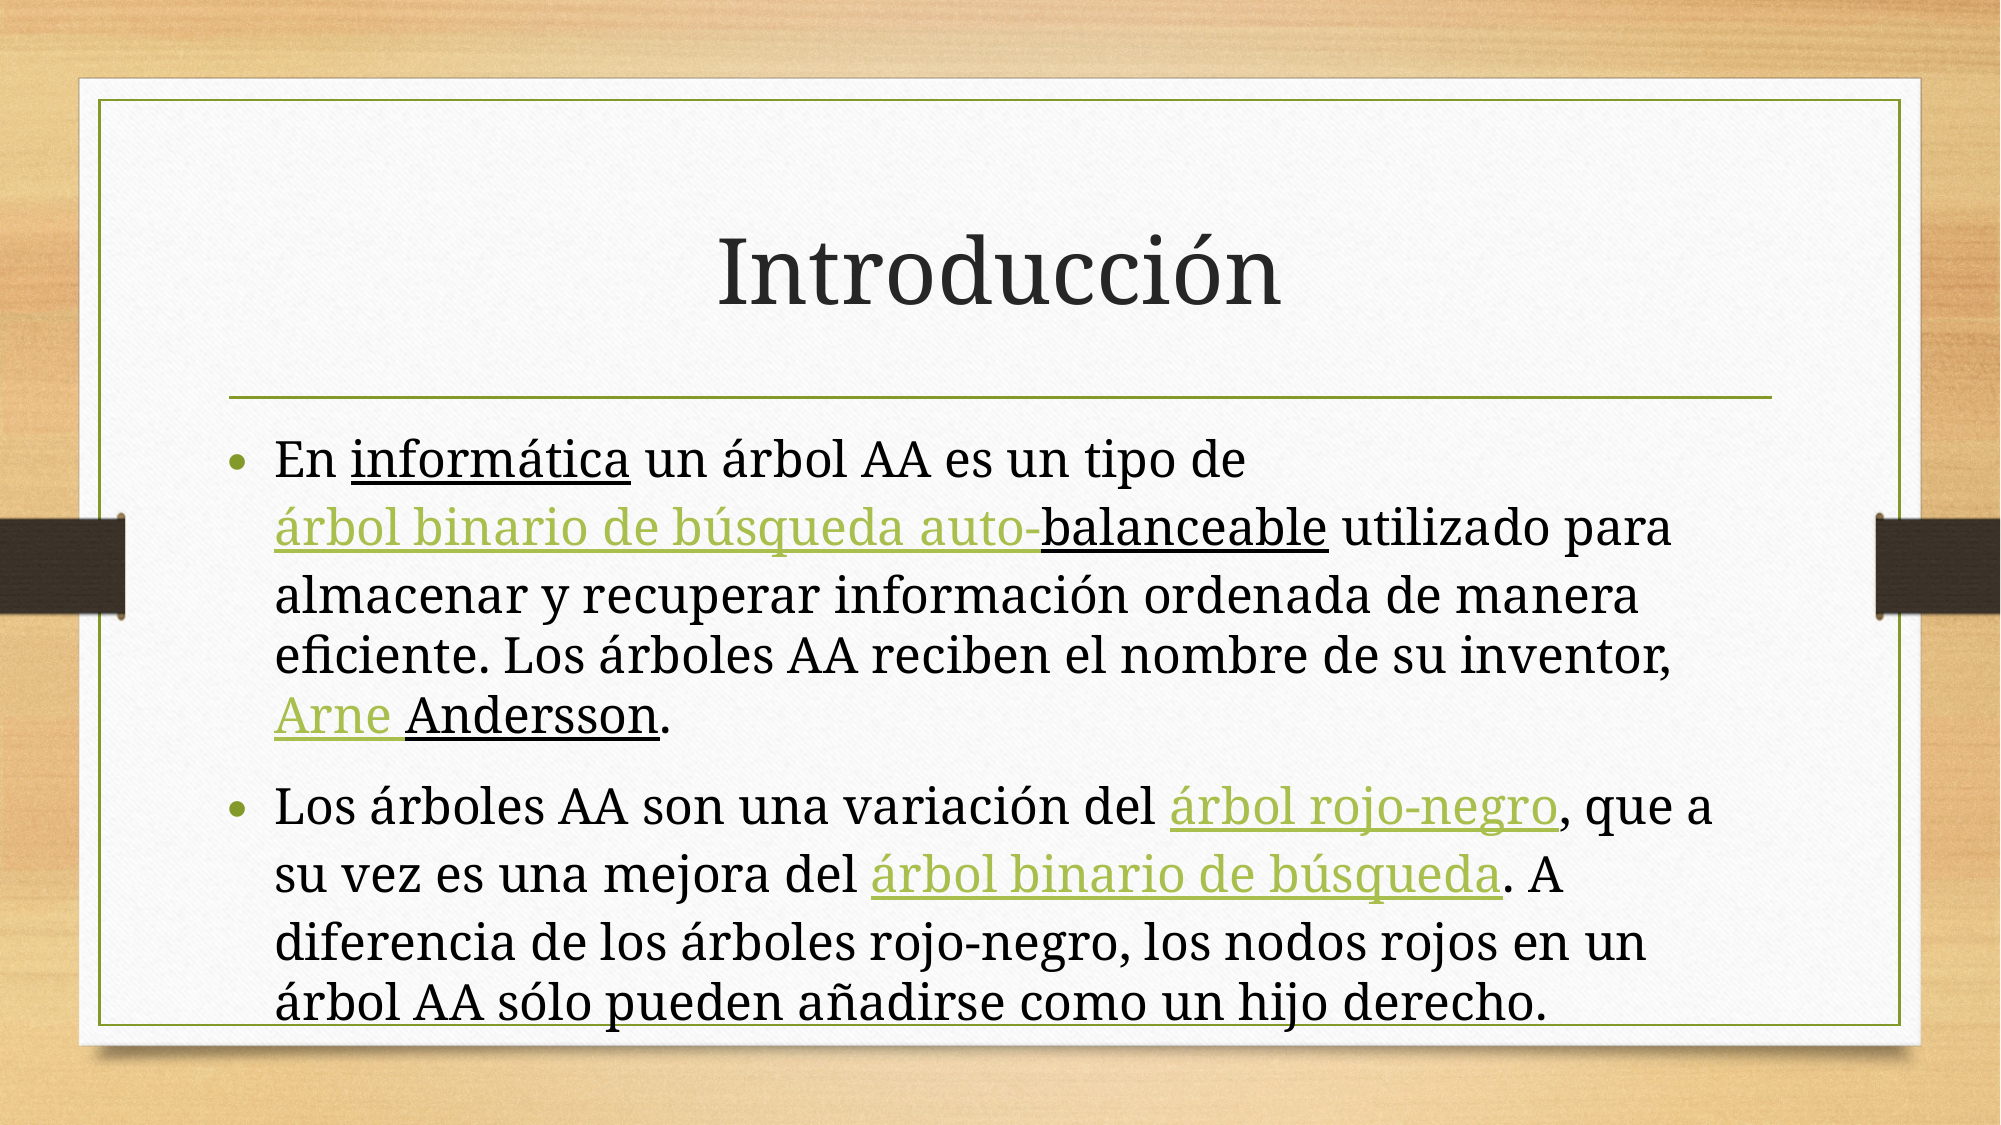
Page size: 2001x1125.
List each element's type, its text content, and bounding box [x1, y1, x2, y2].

title Introducción [212, 161, 1788, 375]
list En informática un árbol AA es un tipo de árbol binario de búsqueda auto-balanceable utilizado para almacenar y recuperar información ordenada de manera eficiente. Los árboles AA reciben el nombre de su inventor, Arne Andersson. Los árboles AA son una variación del árbol rojo-negro, que a su vez es una mejora del árbol binario de búsqueda. A diferencia de los árboles rojo-negro, los nodos rojos en un árbol AA sólo pueden añadirse como un hijo derecho. [212, 419, 1788, 964]
picture [0, 0, 2001, 1125]
